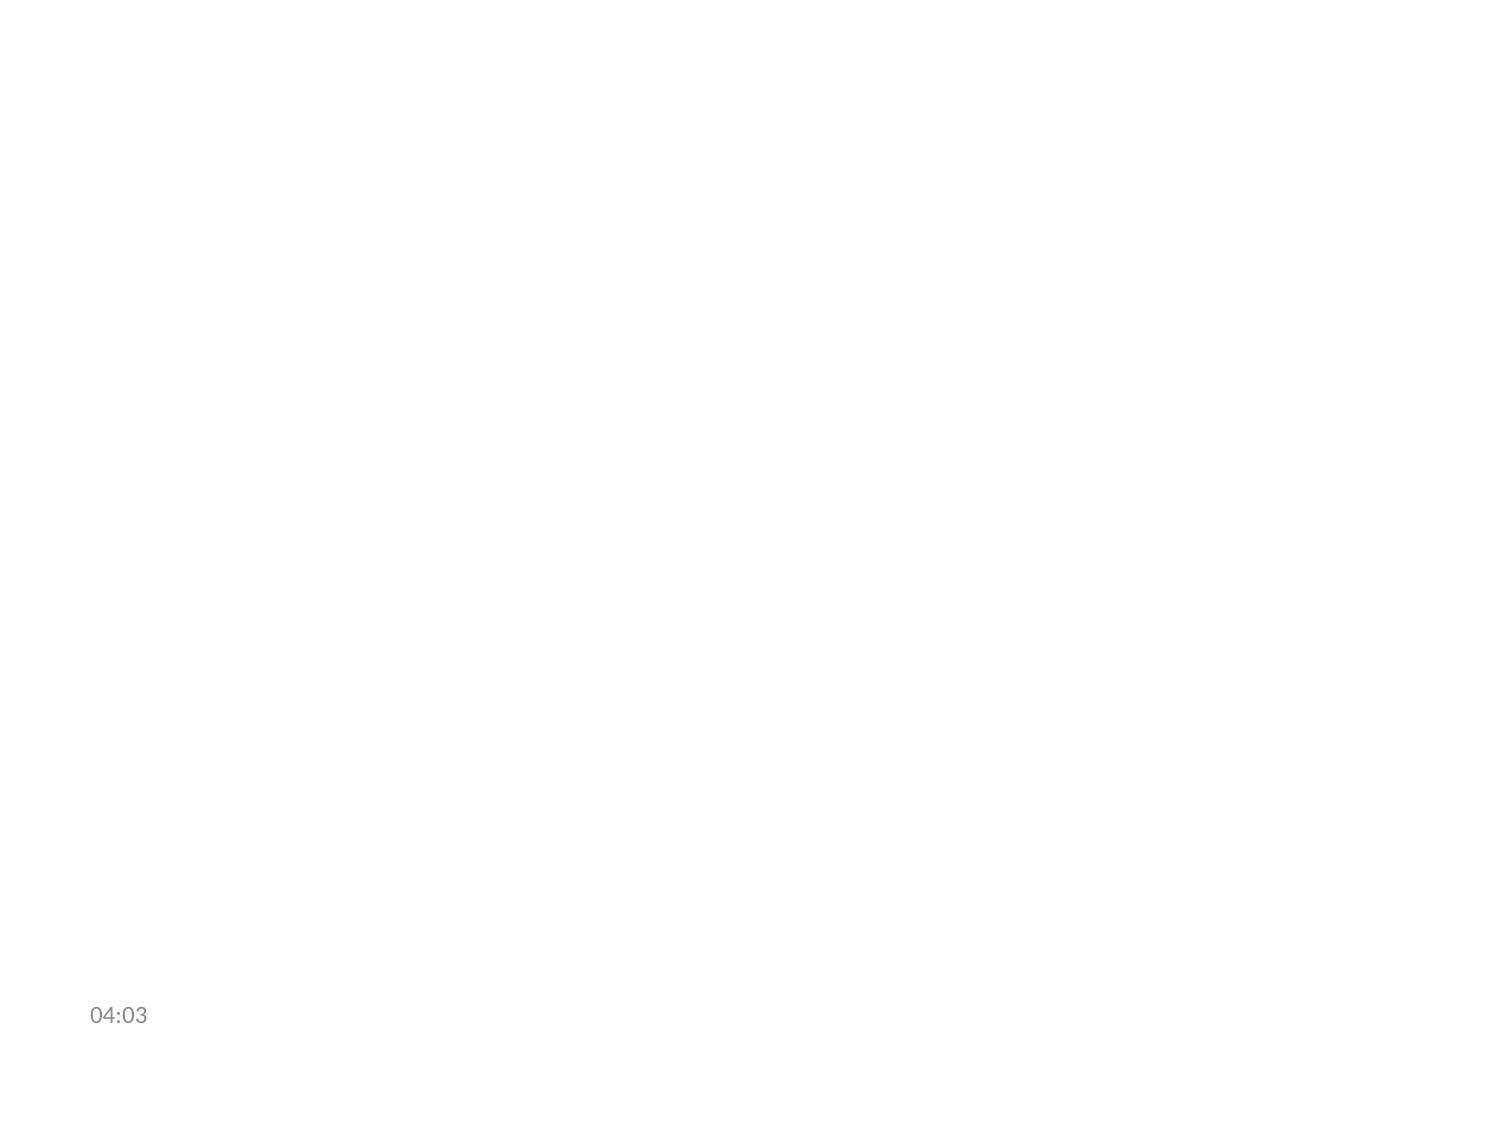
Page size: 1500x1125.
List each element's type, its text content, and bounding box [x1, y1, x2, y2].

text_box 15:35 [75, 983, 425, 1044]
